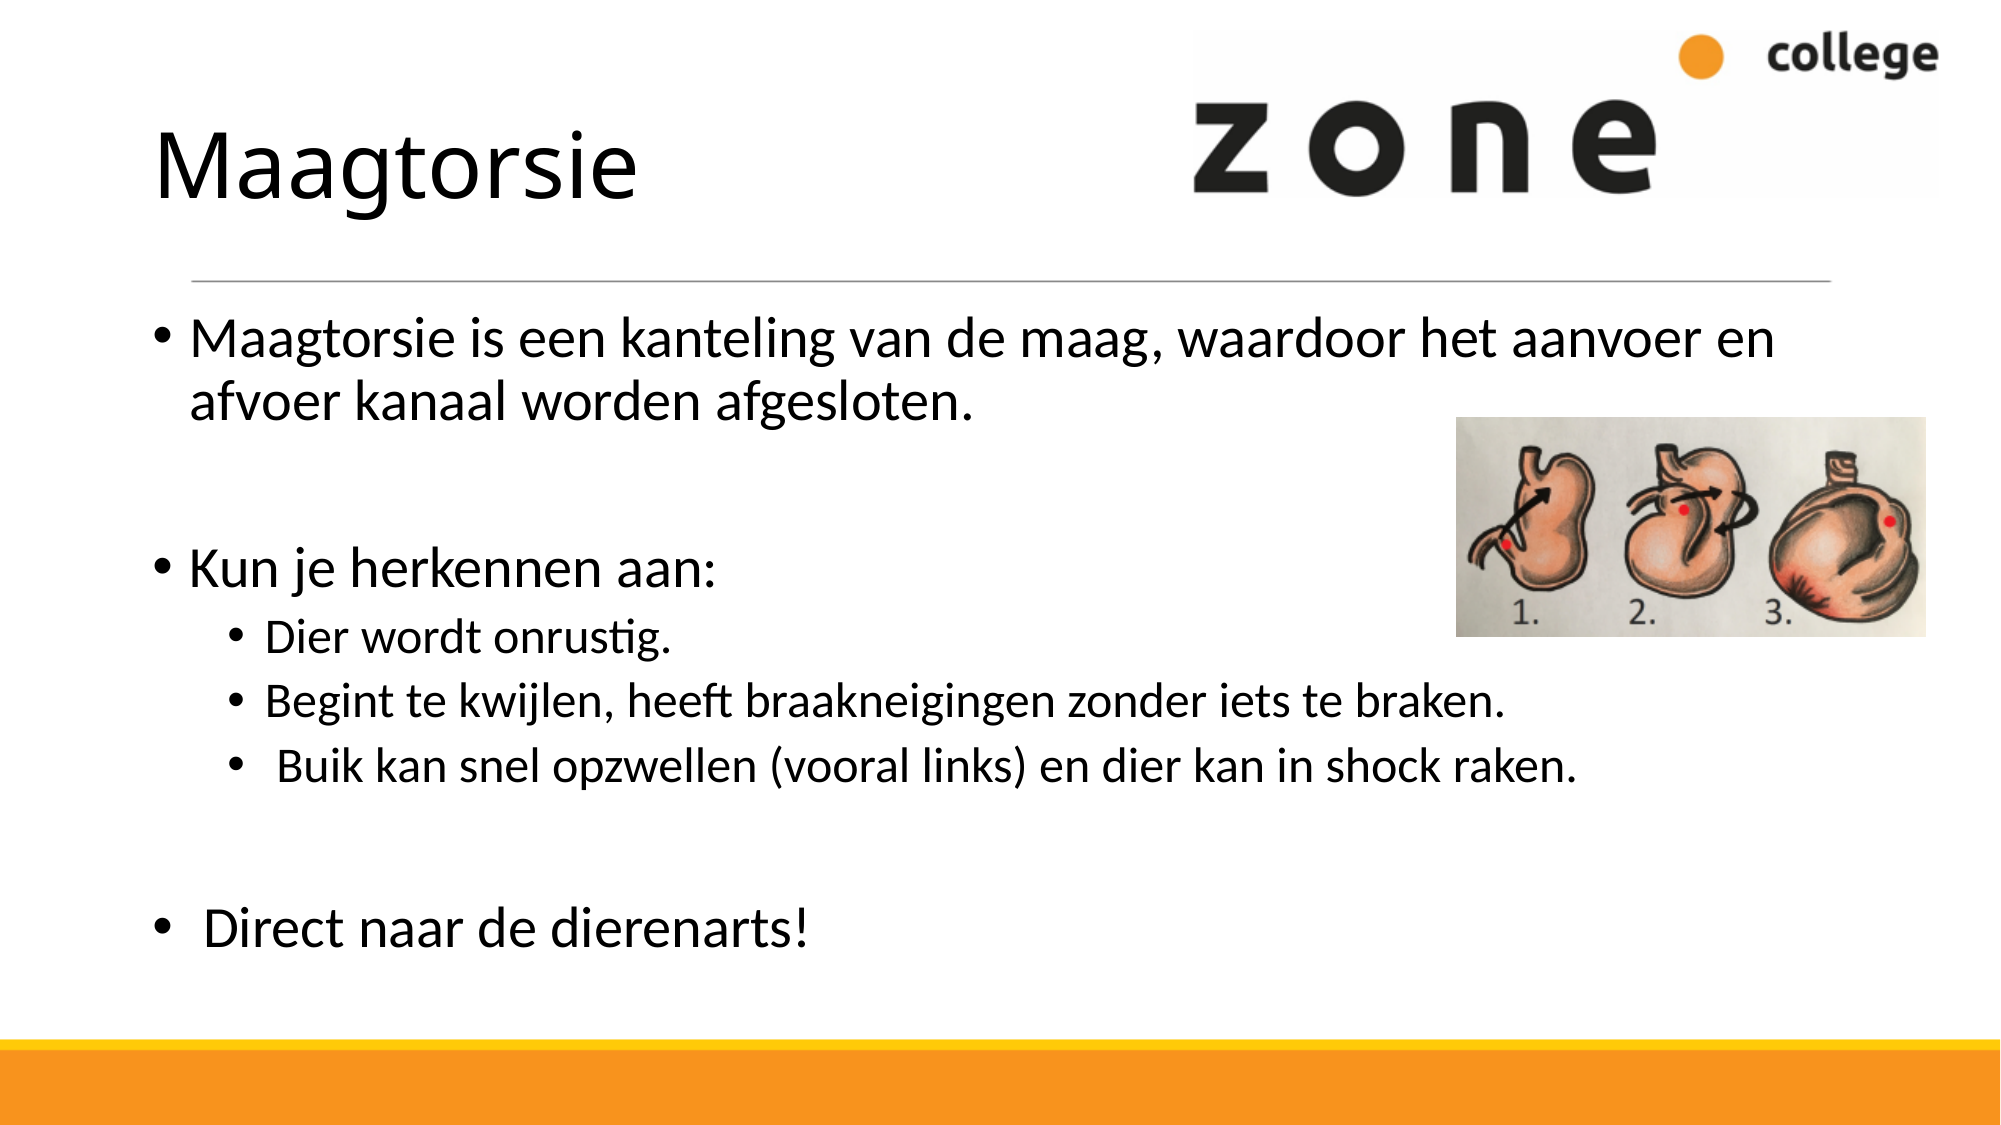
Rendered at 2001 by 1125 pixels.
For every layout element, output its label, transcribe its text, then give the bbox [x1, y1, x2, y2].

picture [0, 0, 2001, 1125]
title Maagtorsie [137, 59, 1863, 278]
list Maagtorsie is een kanteling van de maag, waardoor het aanvoer en afvoer kanaal worden afgesloten. Kun je herkennen aan: Dier wordt onrustig. Begint te kwijlen, heeft braakneigingen zonder iets te braken. Buik kan snel opzwellen (vooral links) en dier kan in shock raken. Direct naar de dierenarts! [137, 299, 1863, 1014]
